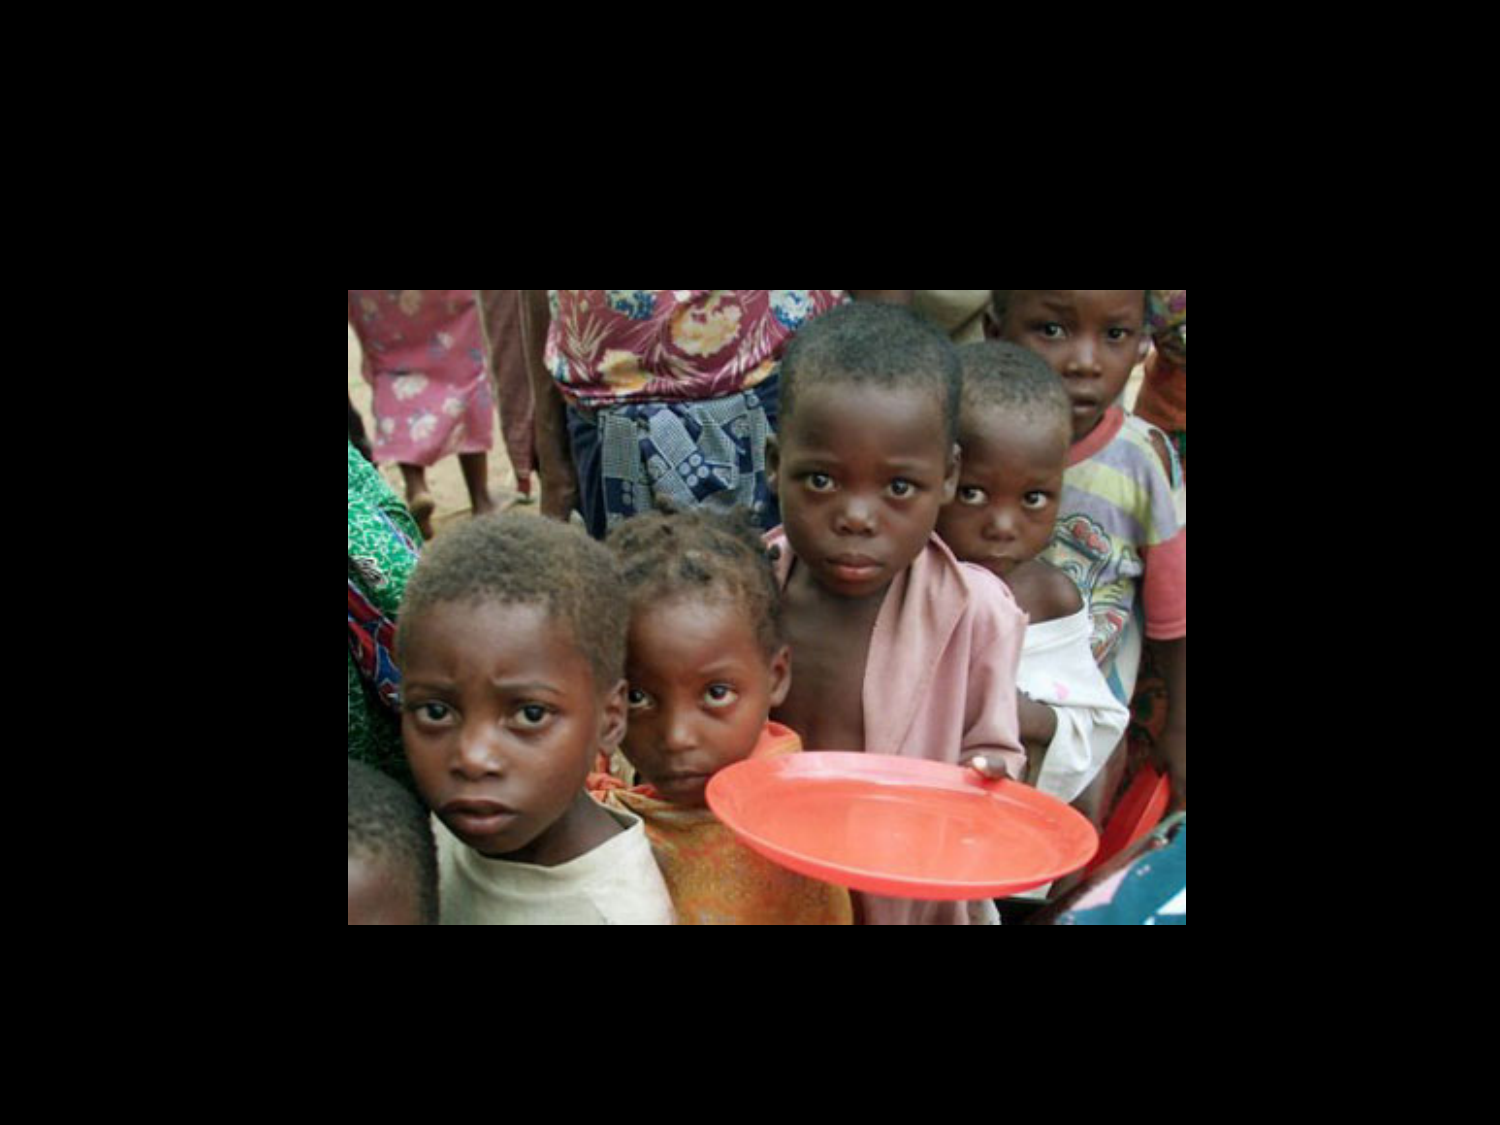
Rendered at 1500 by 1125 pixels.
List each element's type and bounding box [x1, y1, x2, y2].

list [348, 290, 1186, 925]
